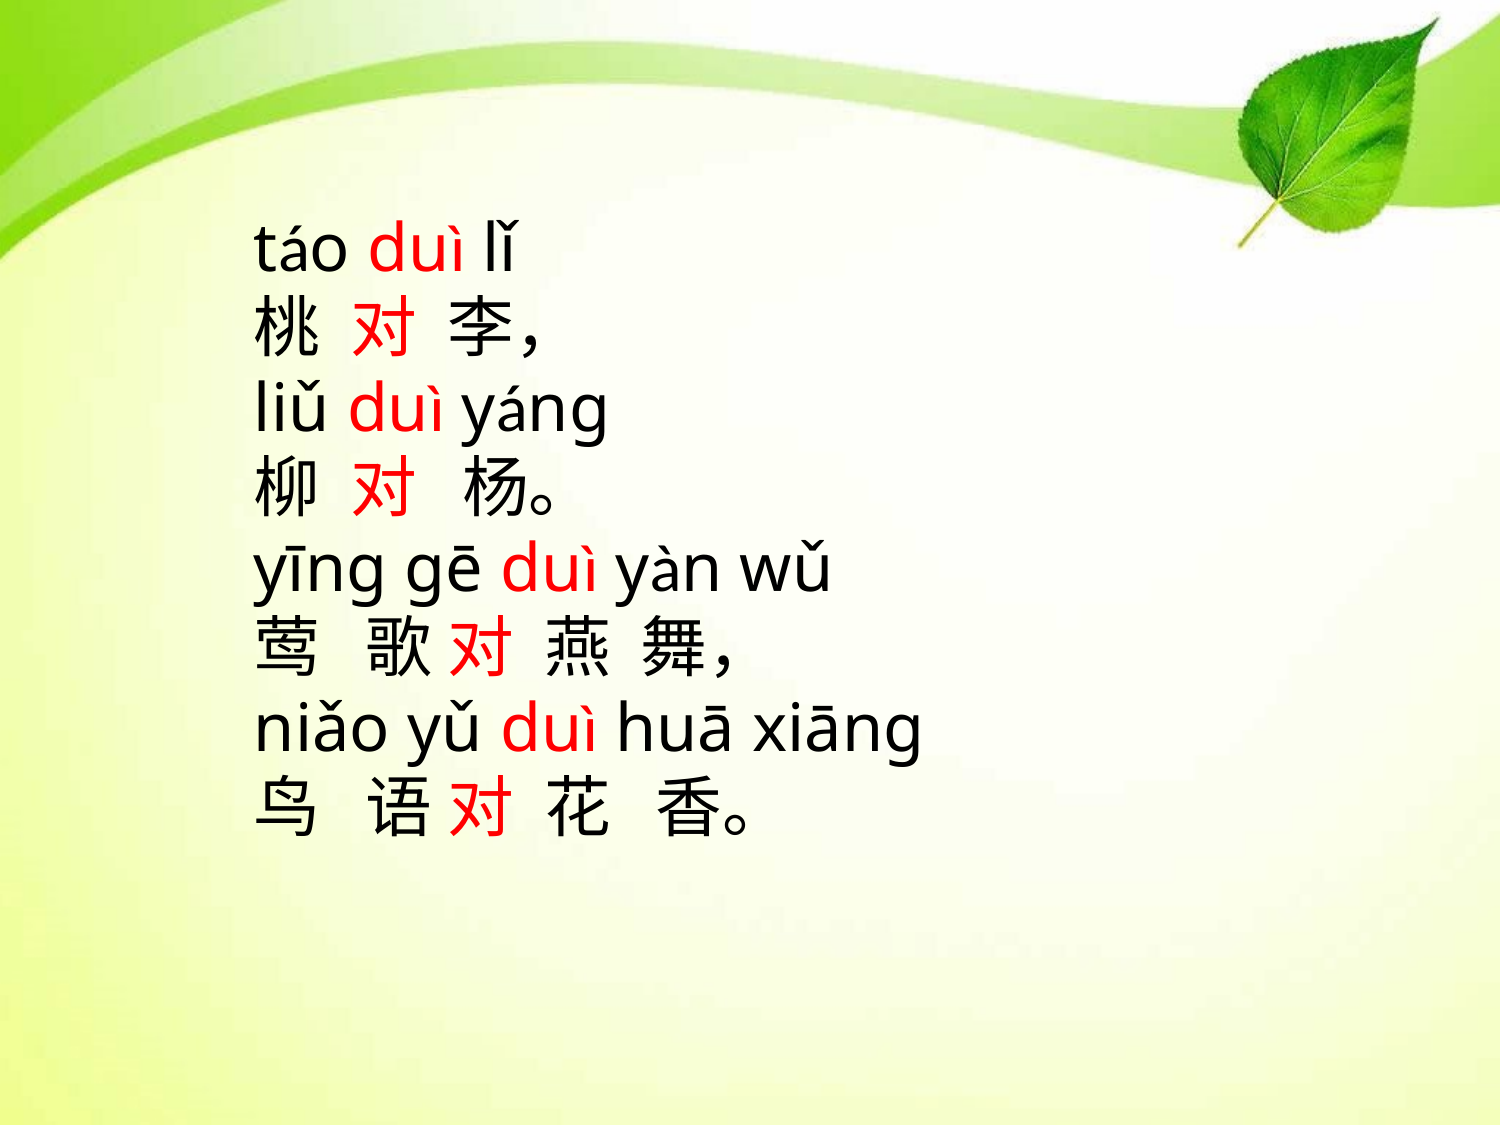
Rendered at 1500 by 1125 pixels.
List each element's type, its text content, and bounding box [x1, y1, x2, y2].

text_box táo duì lǐ 桃 对 李， liǔ duì yánɡ 柳 对 杨。 yīnɡ ɡē duì yàn wǔ 莺 歌 对 燕 舞， niǎo yǔ duì huā xiānɡ 鸟 语 对 花 香。 [239, 197, 1069, 853]
picture [0, 0, 1500, 1125]
